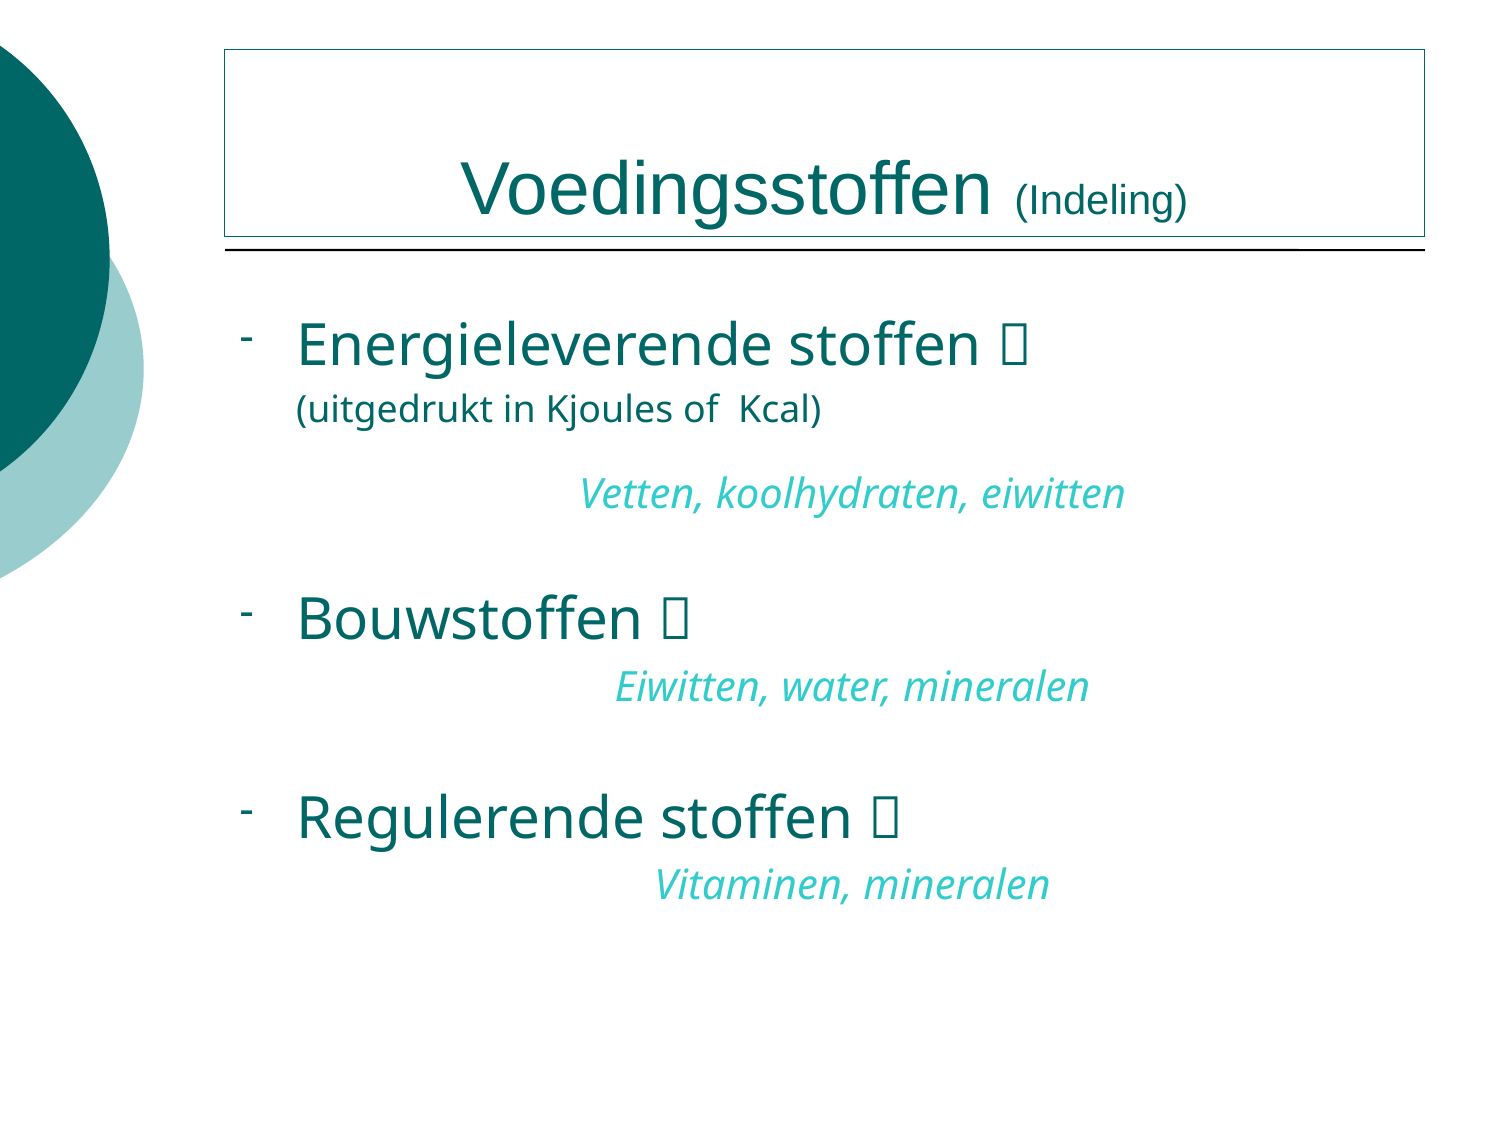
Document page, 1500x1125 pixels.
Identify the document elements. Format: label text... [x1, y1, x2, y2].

list Energieleverende stoffen  (uitgedrukt in Kjoules of Kcal) Vetten, koolhydraten, eiwitten Bouwstoffen  Eiwitten, water, mineralen Regulerende stoffen  Vitaminen, mineralen [224, 299, 1425, 975]
title Voedingsstoffen (Indeling) [224, 49, 1425, 237]
